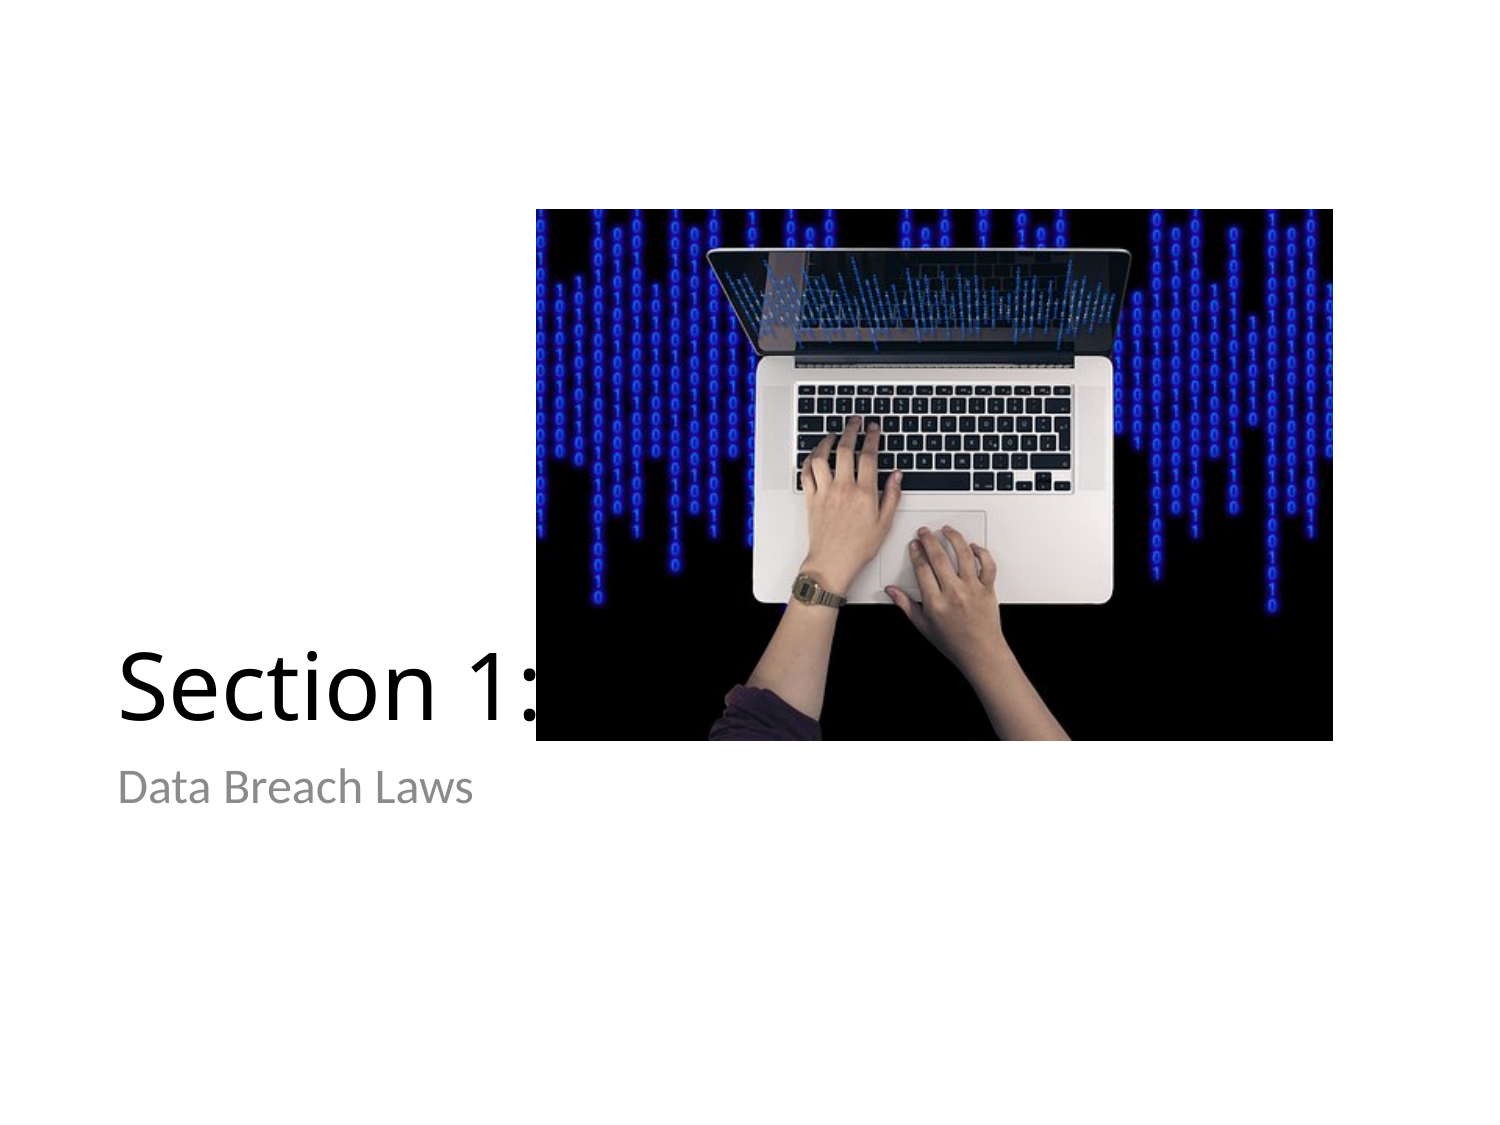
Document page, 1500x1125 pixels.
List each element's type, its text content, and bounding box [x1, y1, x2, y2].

picture [536, 209, 1333, 741]
title Section 1: [102, 280, 1397, 749]
list Data Breach Laws [102, 752, 1397, 1000]
